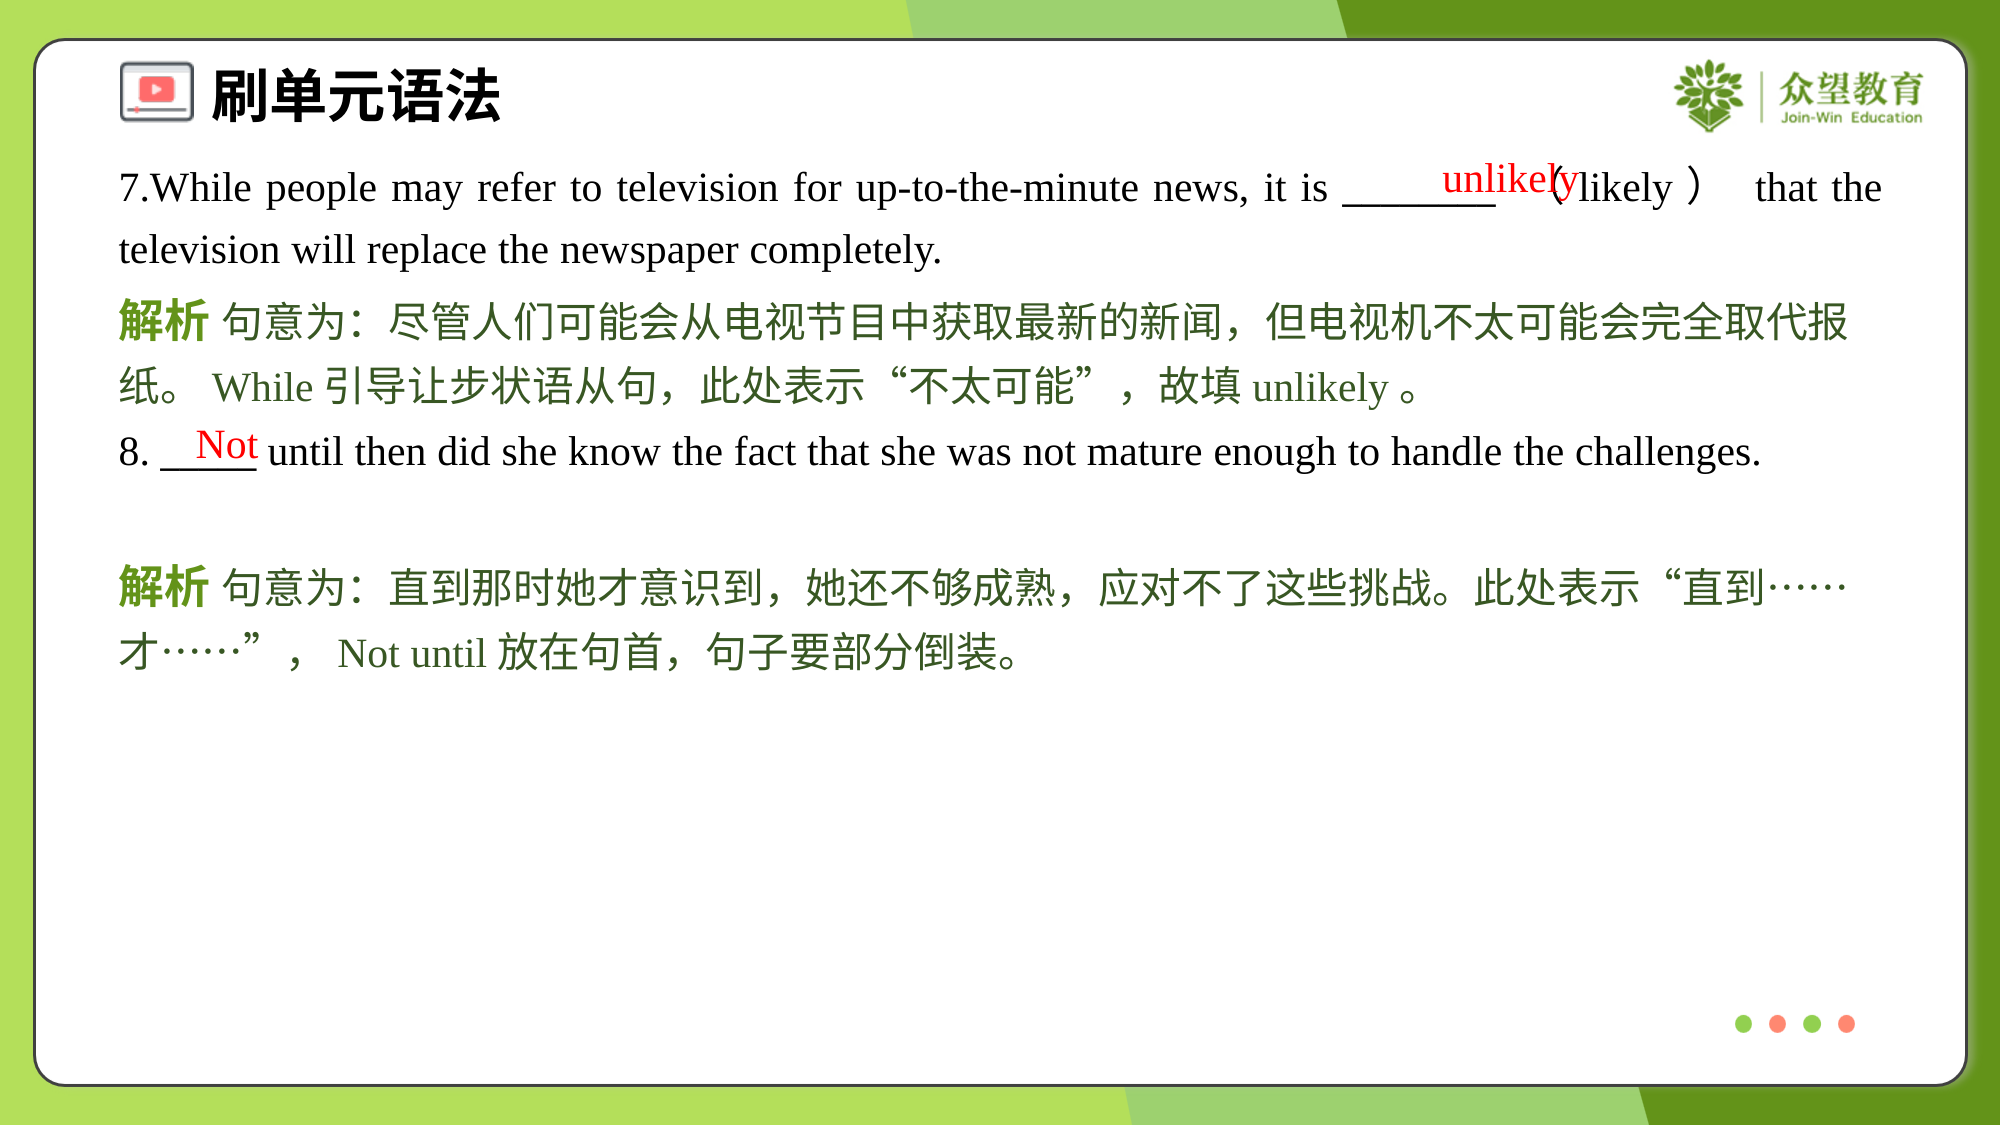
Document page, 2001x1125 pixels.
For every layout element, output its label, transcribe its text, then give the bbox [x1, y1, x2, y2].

text_box 解析 句意为：尽管人们可能会从电视节目中获取最新的新闻，但电视机不太可能会完全取代报纸。While引导让步状语从句，此处表示“不太可能”，故填unlikely。 [118, 278, 1883, 405]
text_box 8. _____ until then did she know the fact that she was not mature enough to handle the challenges. [118, 411, 1883, 532]
text_box unlikely [1438, 138, 1584, 197]
text_box 解析 句意为：直到那时她才意识到，她还不够成熟，应对不了这些挑战。此处表示“直到……才……”，Not until放在句首，句子要部分倒装。 [118, 544, 1883, 671]
text_box 7.While people may refer to television for up-to-the-minute news, it is ________ （likely） that the television will replace the newspaper completely. [118, 146, 1883, 267]
text_box Not [191, 404, 263, 463]
picture [0, 0, 2000, 1125]
